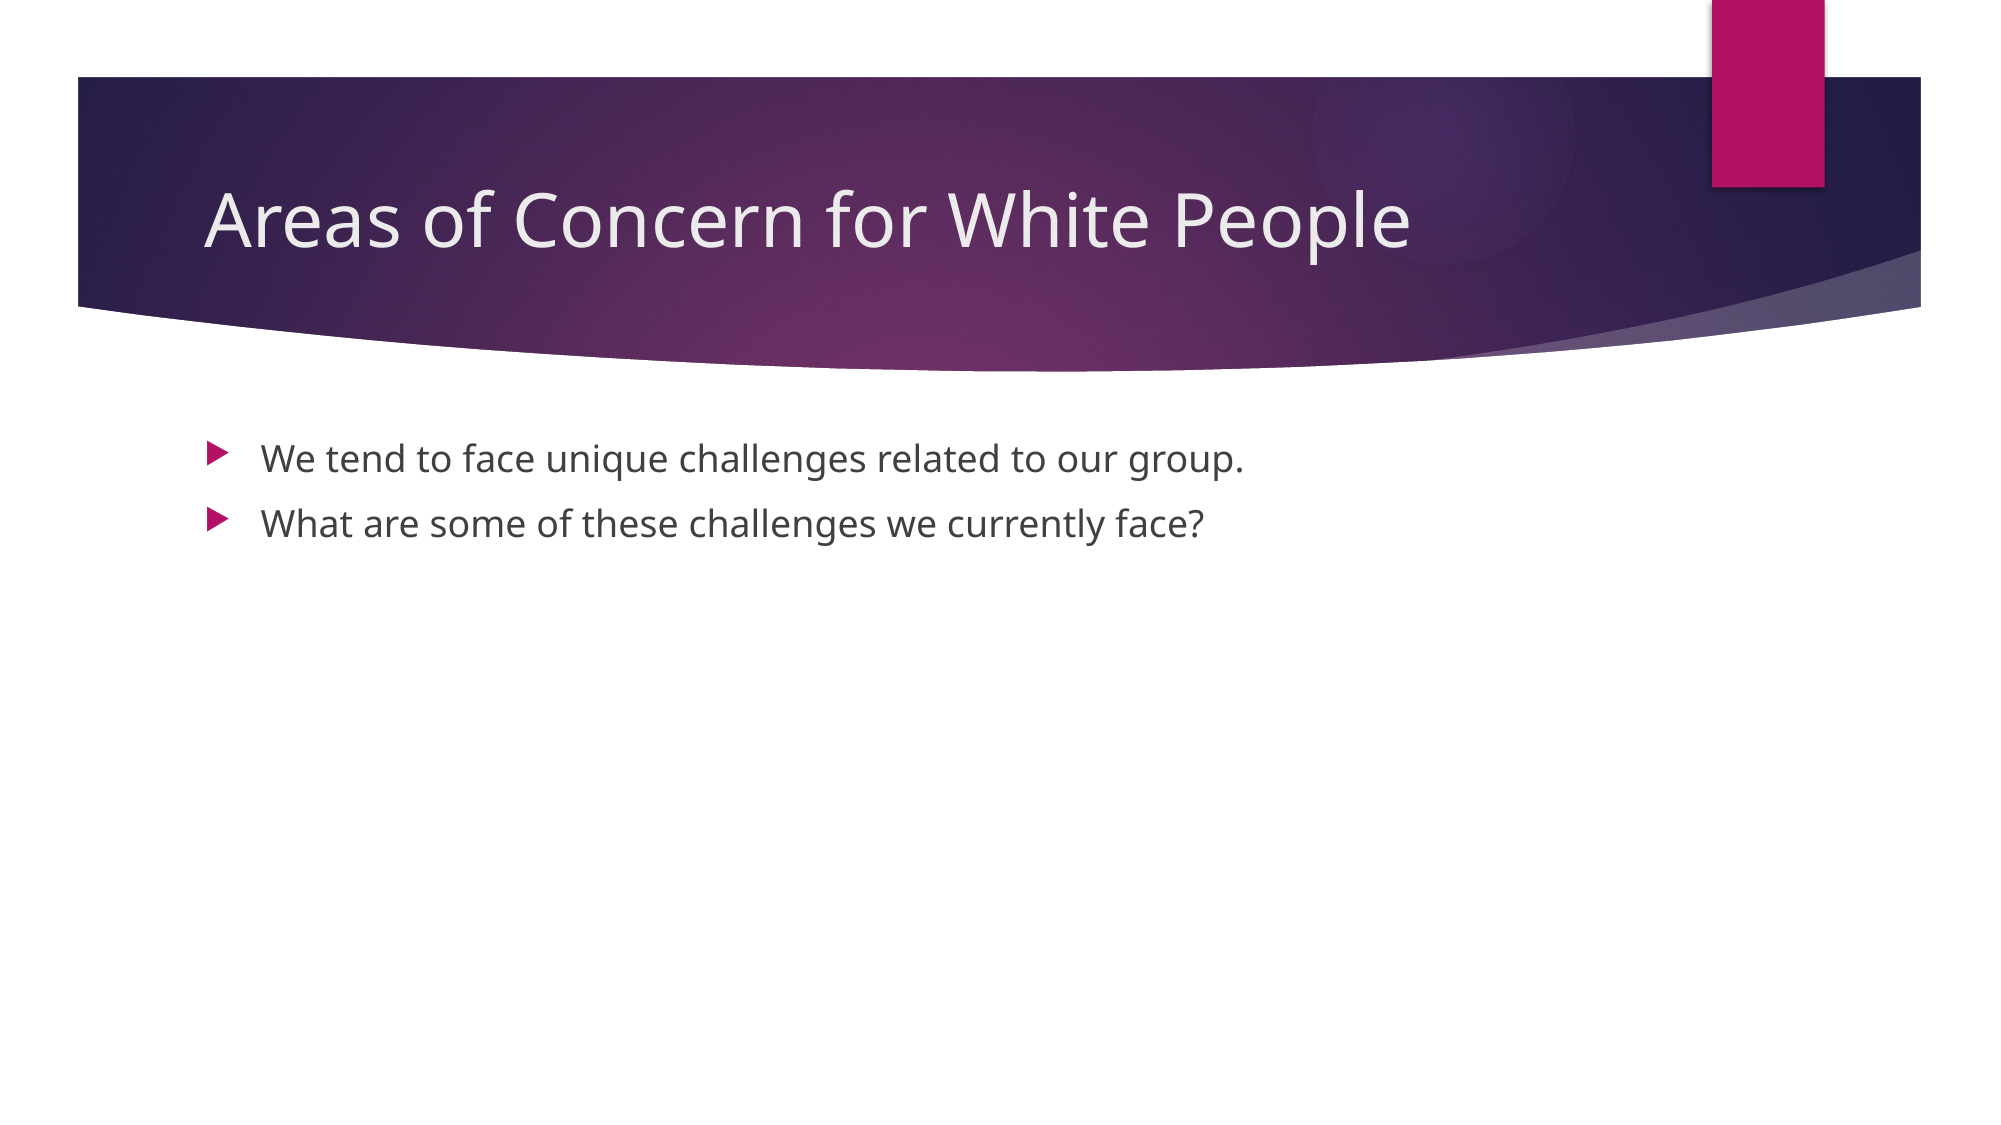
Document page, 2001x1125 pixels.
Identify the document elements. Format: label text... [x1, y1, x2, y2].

list We tend to face unique challenges related to our group. What are some of these challenges we currently face? [189, 427, 1638, 988]
title Areas of Concern for White People [189, 159, 1627, 276]
